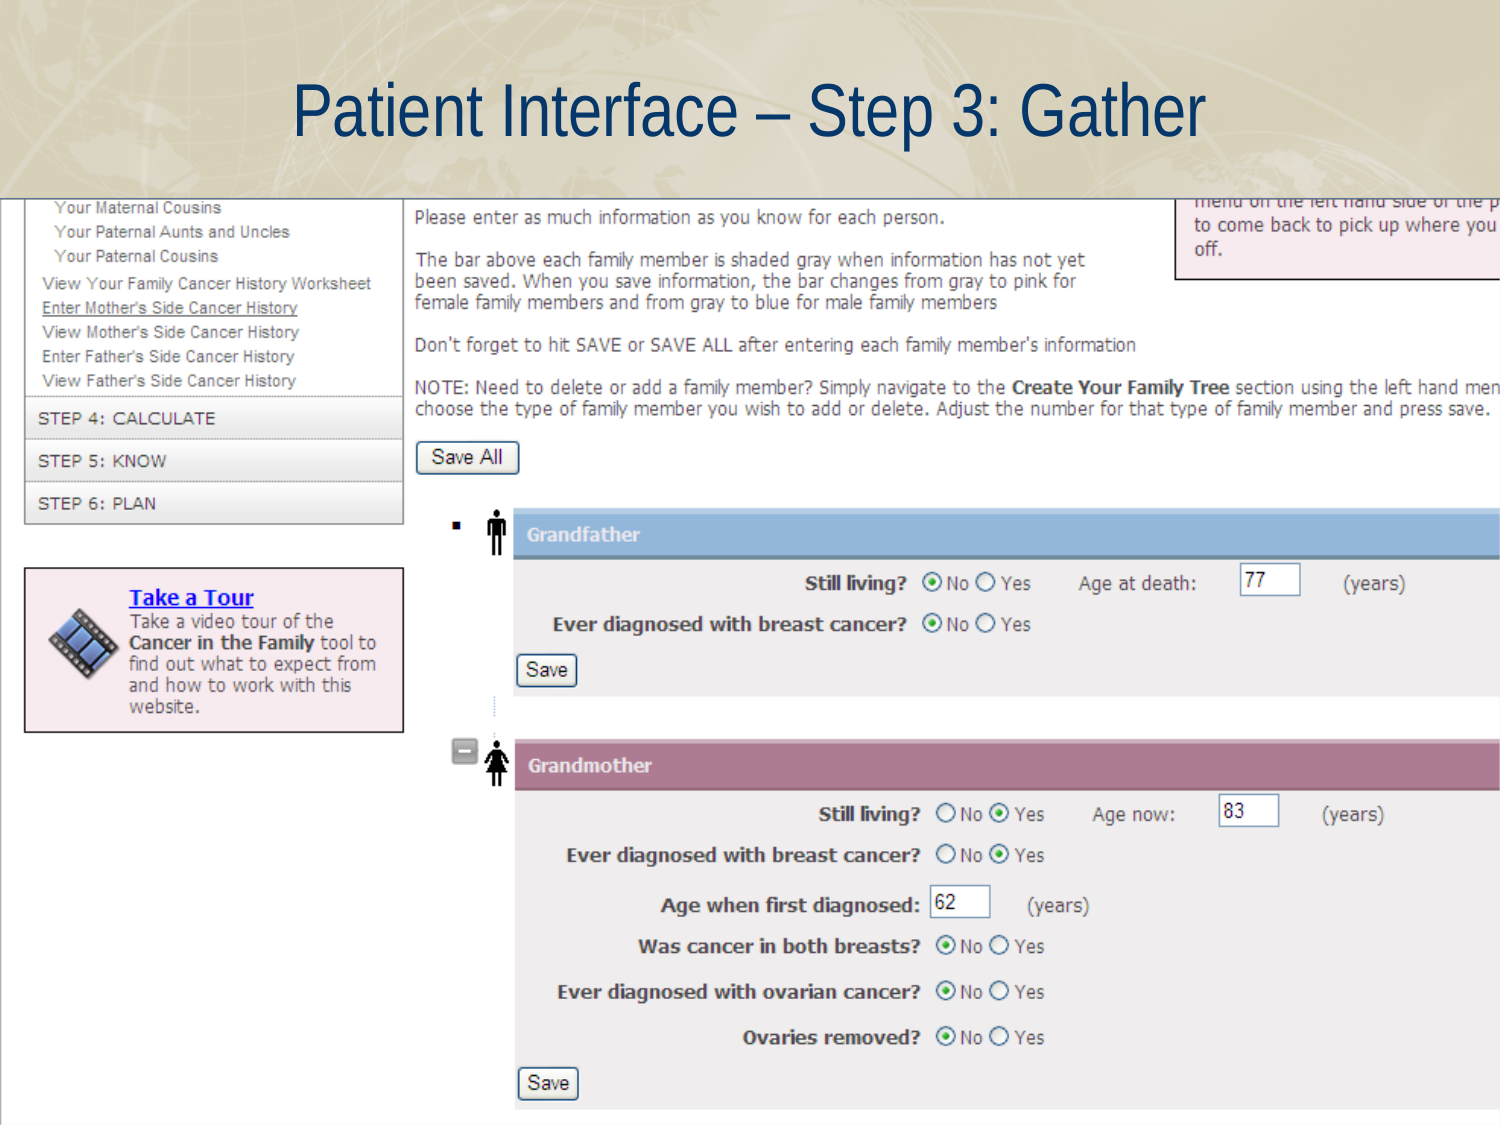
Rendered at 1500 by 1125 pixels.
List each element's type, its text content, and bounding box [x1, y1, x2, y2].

title Patient Interface – Step 3: Gather [112, 37, 1388, 176]
picture [0, 0, 1500, 1125]
